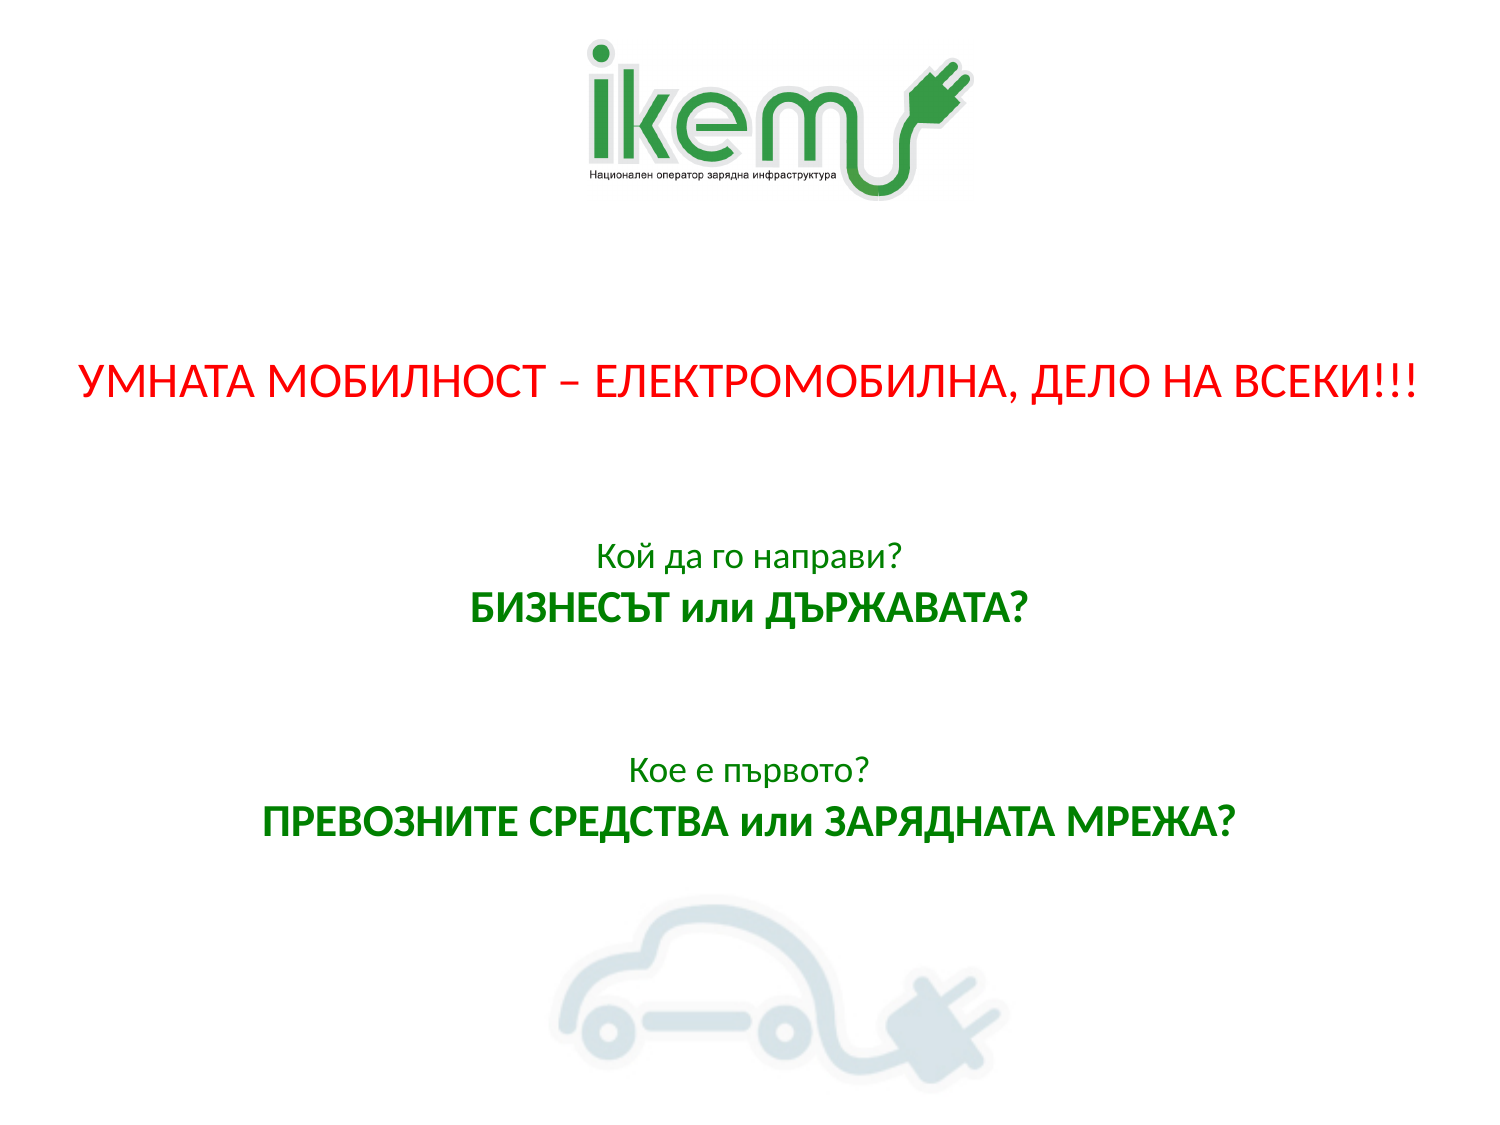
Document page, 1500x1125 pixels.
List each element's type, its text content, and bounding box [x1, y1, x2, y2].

picture [587, 39, 978, 205]
picture [513, 872, 1024, 1116]
text_box УМНАТА МОБИЛНОСТ – ЕЛЕКТРОМОБИЛНА, ДЕЛО НА ВСЕКИ!!! Кой да го направи? БИЗНЕСЪТ или ДЪРЖАВАТА? Кое е първото? ПРЕВОЗНИТЕ СРЕДСТВА или ЗАРЯДНАТА МРЕЖА? [32, 294, 1468, 820]
